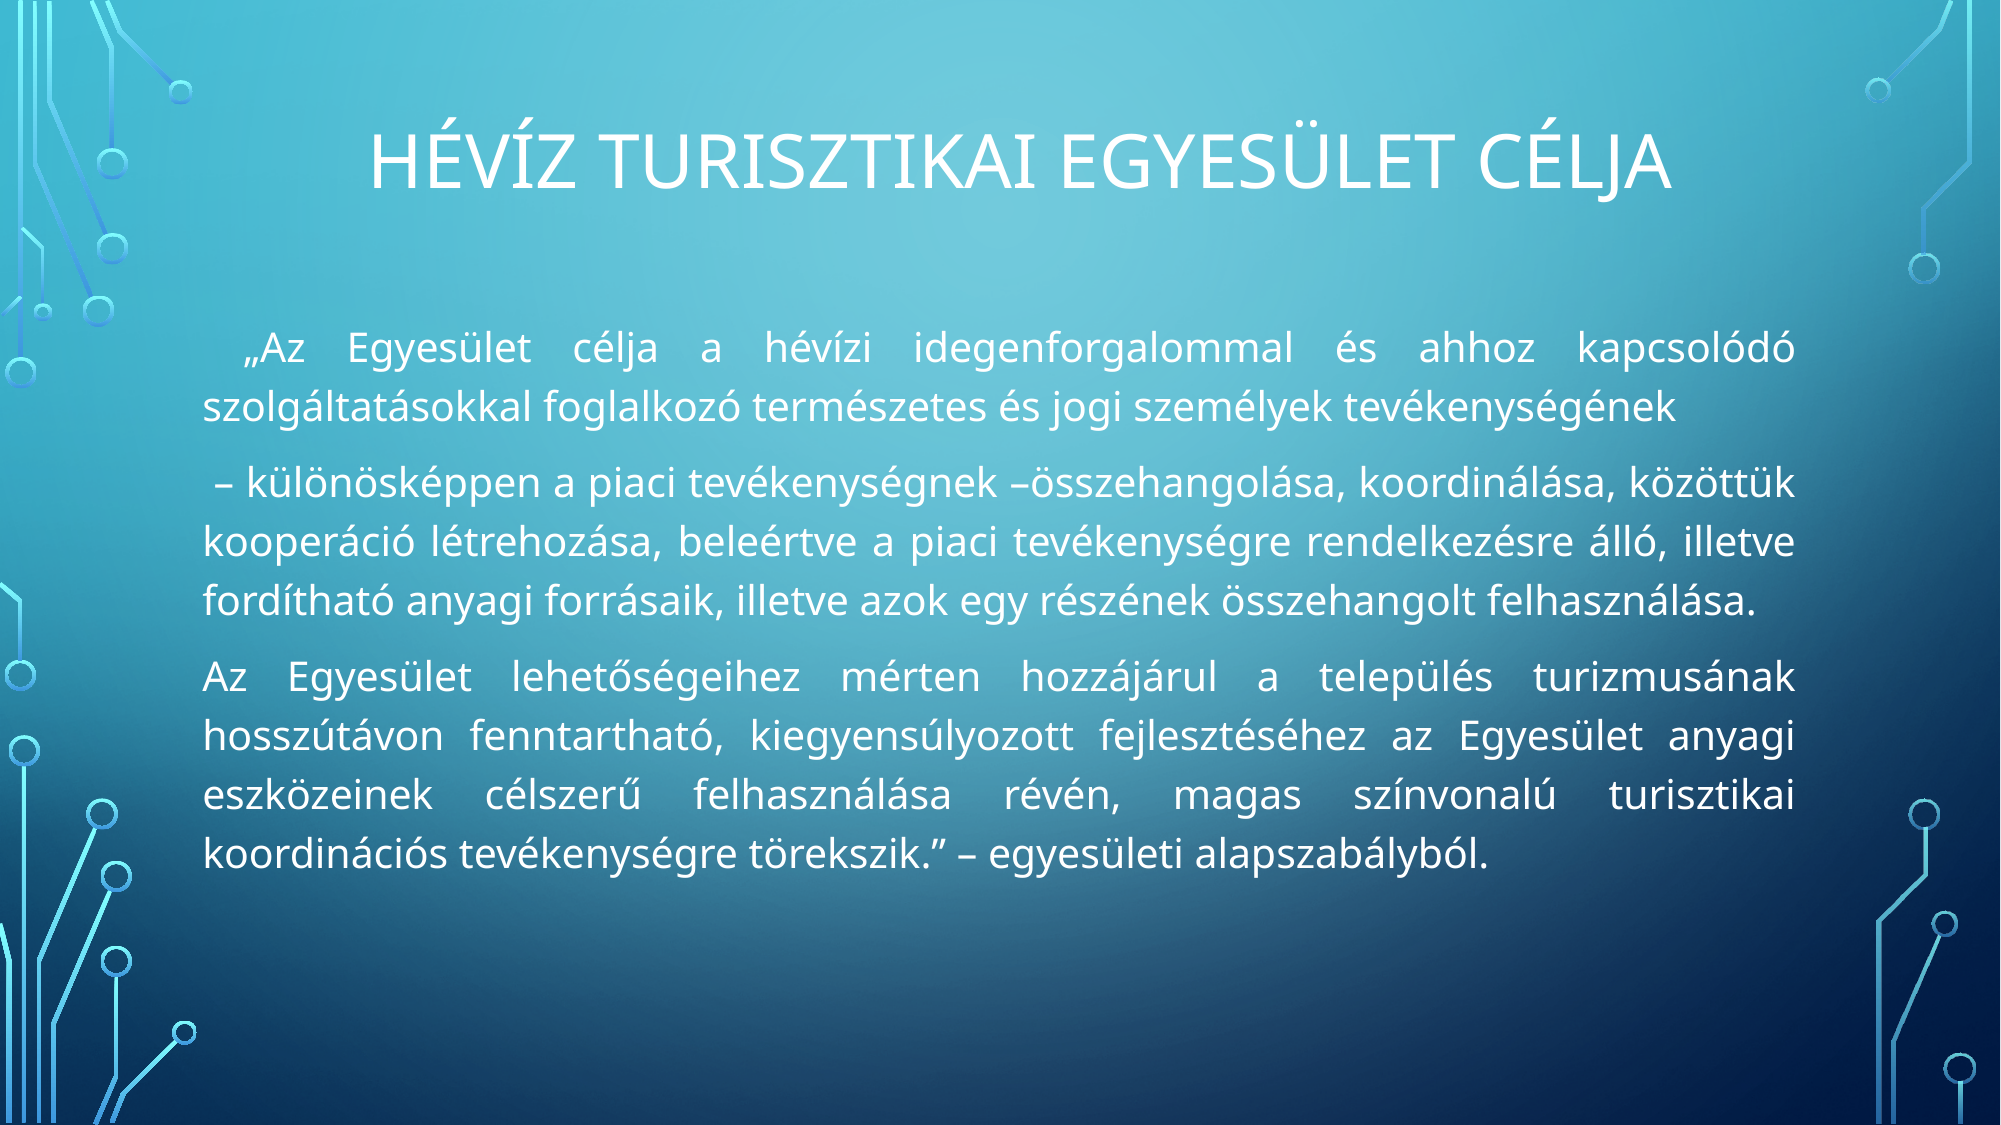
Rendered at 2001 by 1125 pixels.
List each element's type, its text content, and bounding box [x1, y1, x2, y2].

list „Az Egyesület célja a hévízi idegenforgalommal és ahhoz kapcsolódó szolgáltatásokkal foglalkozó természetes és jogi személyek tevékenységének – különösképpen a piaci tevékenységnek –összehangolása, koordinálása, közöttük kooperáció létrehozása, beleértve a piaci tevékenységre rendelkezésre álló, illetve fordítható anyagi forrásaik, illetve azok egy részének összehangolt felhasználása. Az Egyesület lehetőségeihez mérten hozzájárul a település turizmusának hosszútávon fenntartható, kiegyensúlyozott fejlesztéséhez az Egyesület anyagi eszközeinek célszerű felhasználása révén, magas színvonalú turisztikai koordinációs tevékenységre törekszik.” – egyesületi alapszabályból. [187, 304, 1813, 950]
title Hévíz Turisztikai Egyesület célja [208, 86, 1834, 241]
